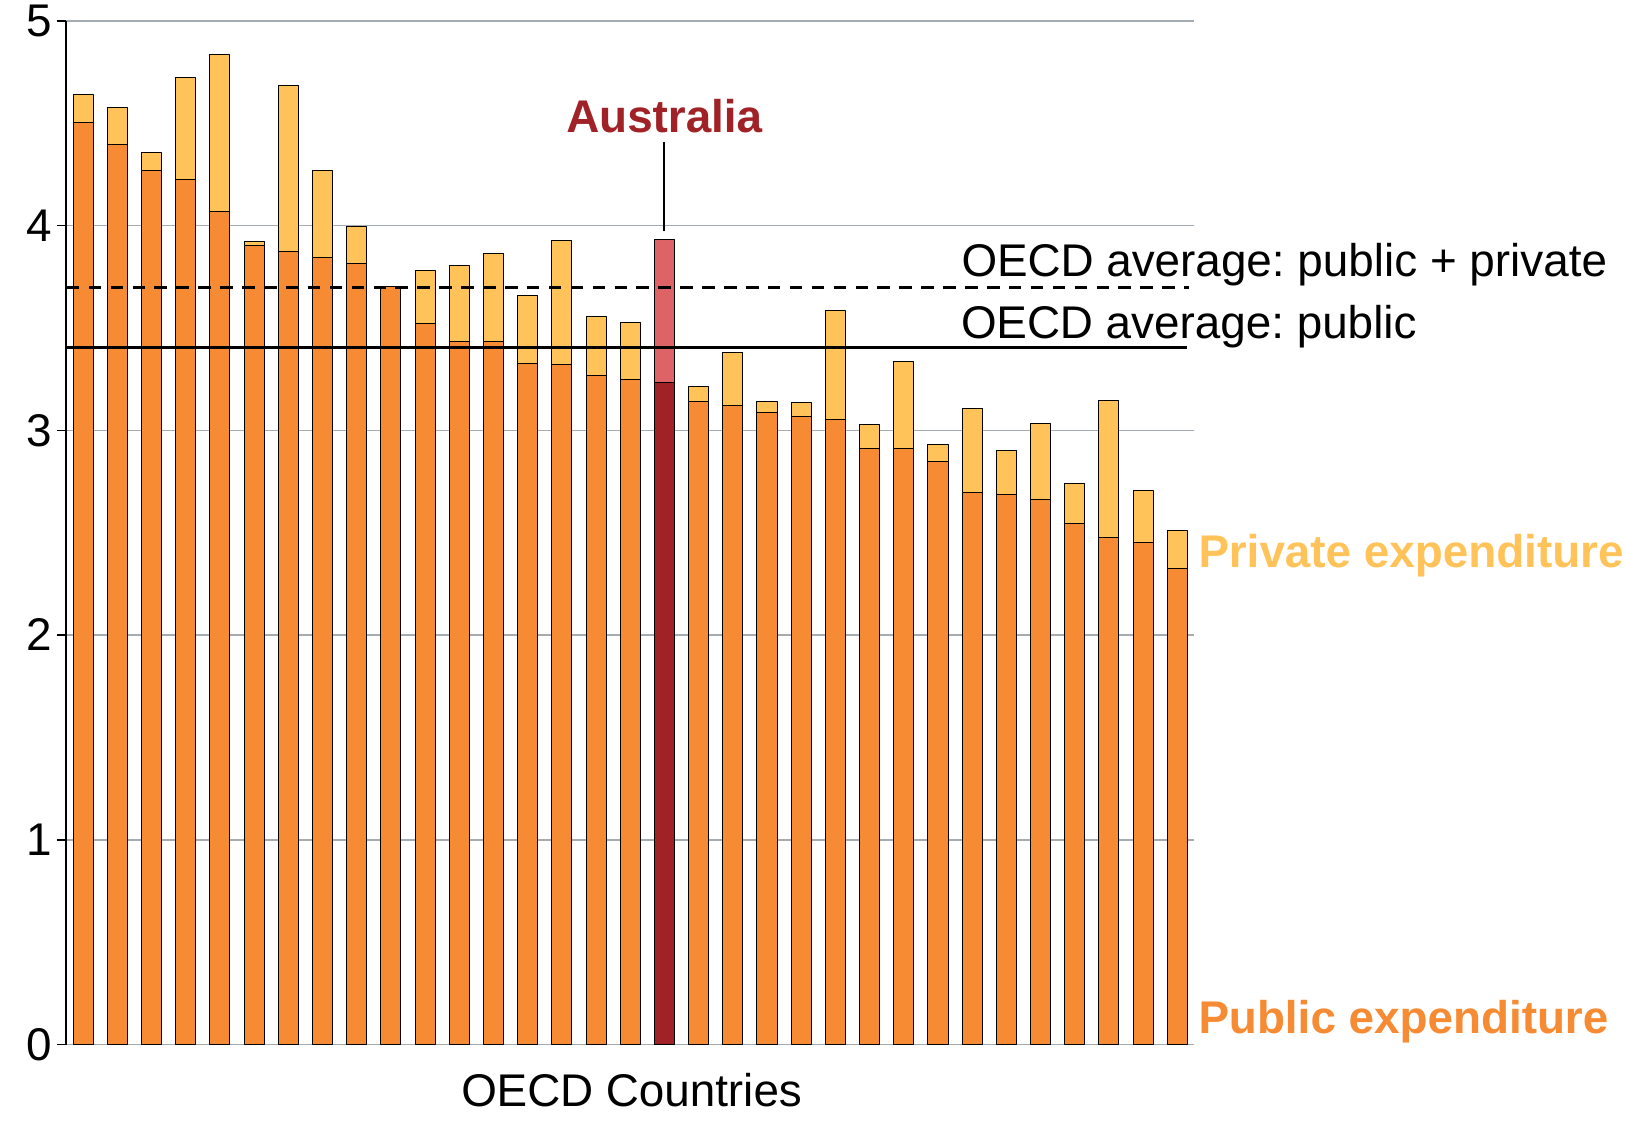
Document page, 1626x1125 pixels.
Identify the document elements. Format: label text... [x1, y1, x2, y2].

text_box OECD average: public + private [1559, 223, 1608, 293]
text_box Public expenditure [1559, 979, 1609, 1050]
chart [0, 0, 1556, 1113]
text_box Private expenditure [1559, 514, 1625, 585]
